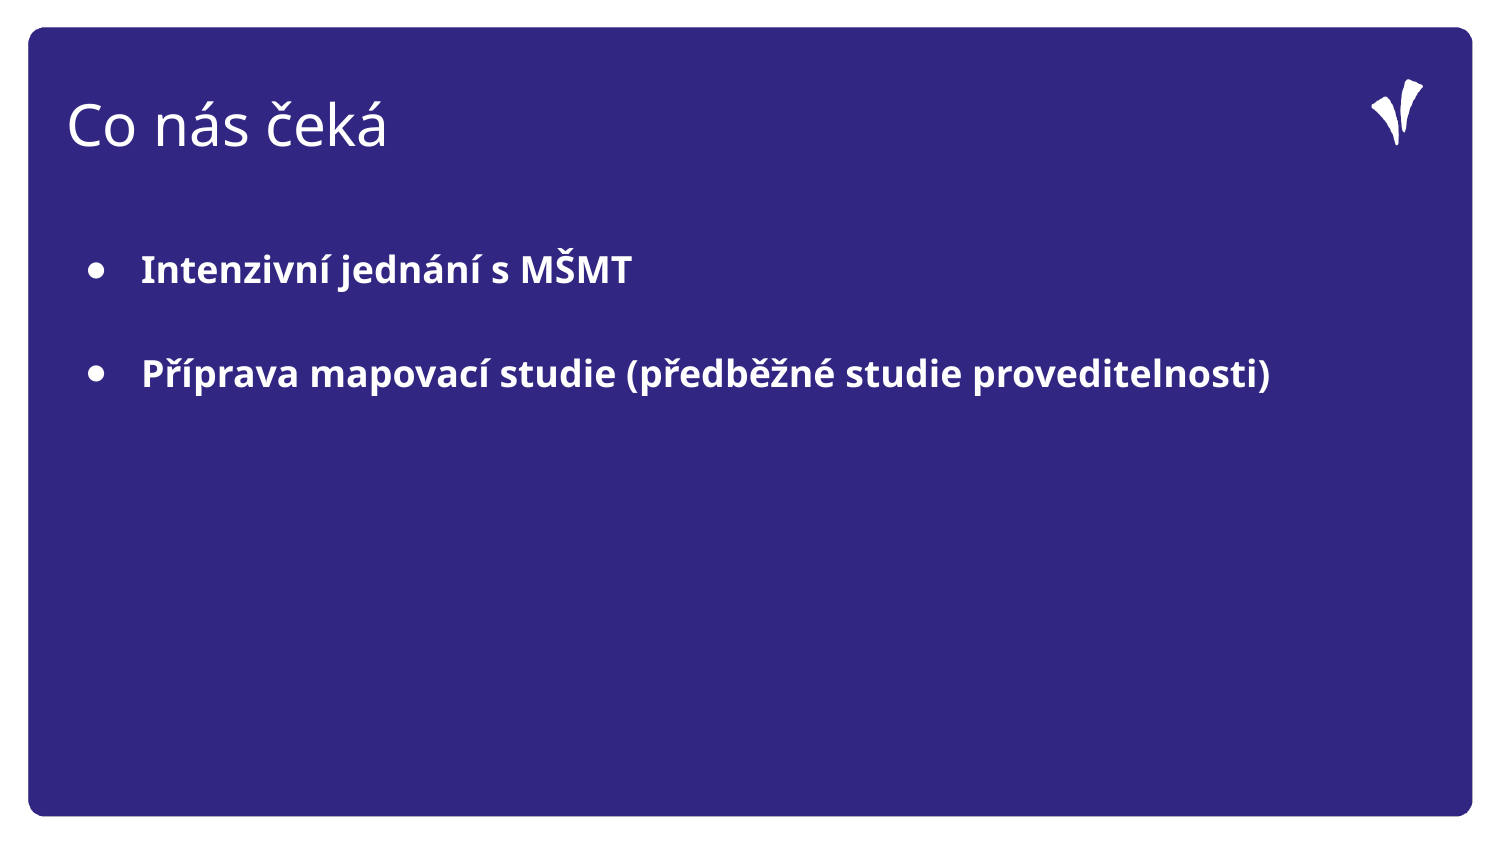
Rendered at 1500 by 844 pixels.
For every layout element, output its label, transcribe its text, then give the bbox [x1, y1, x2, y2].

text_box Co nás čeká [51, 72, 798, 232]
picture [0, 0, 1500, 844]
text_box Intenzivní jednání s MŠMT Příprava mapovací studie (předběžné studie proveditelnosti) [51, 224, 1313, 758]
